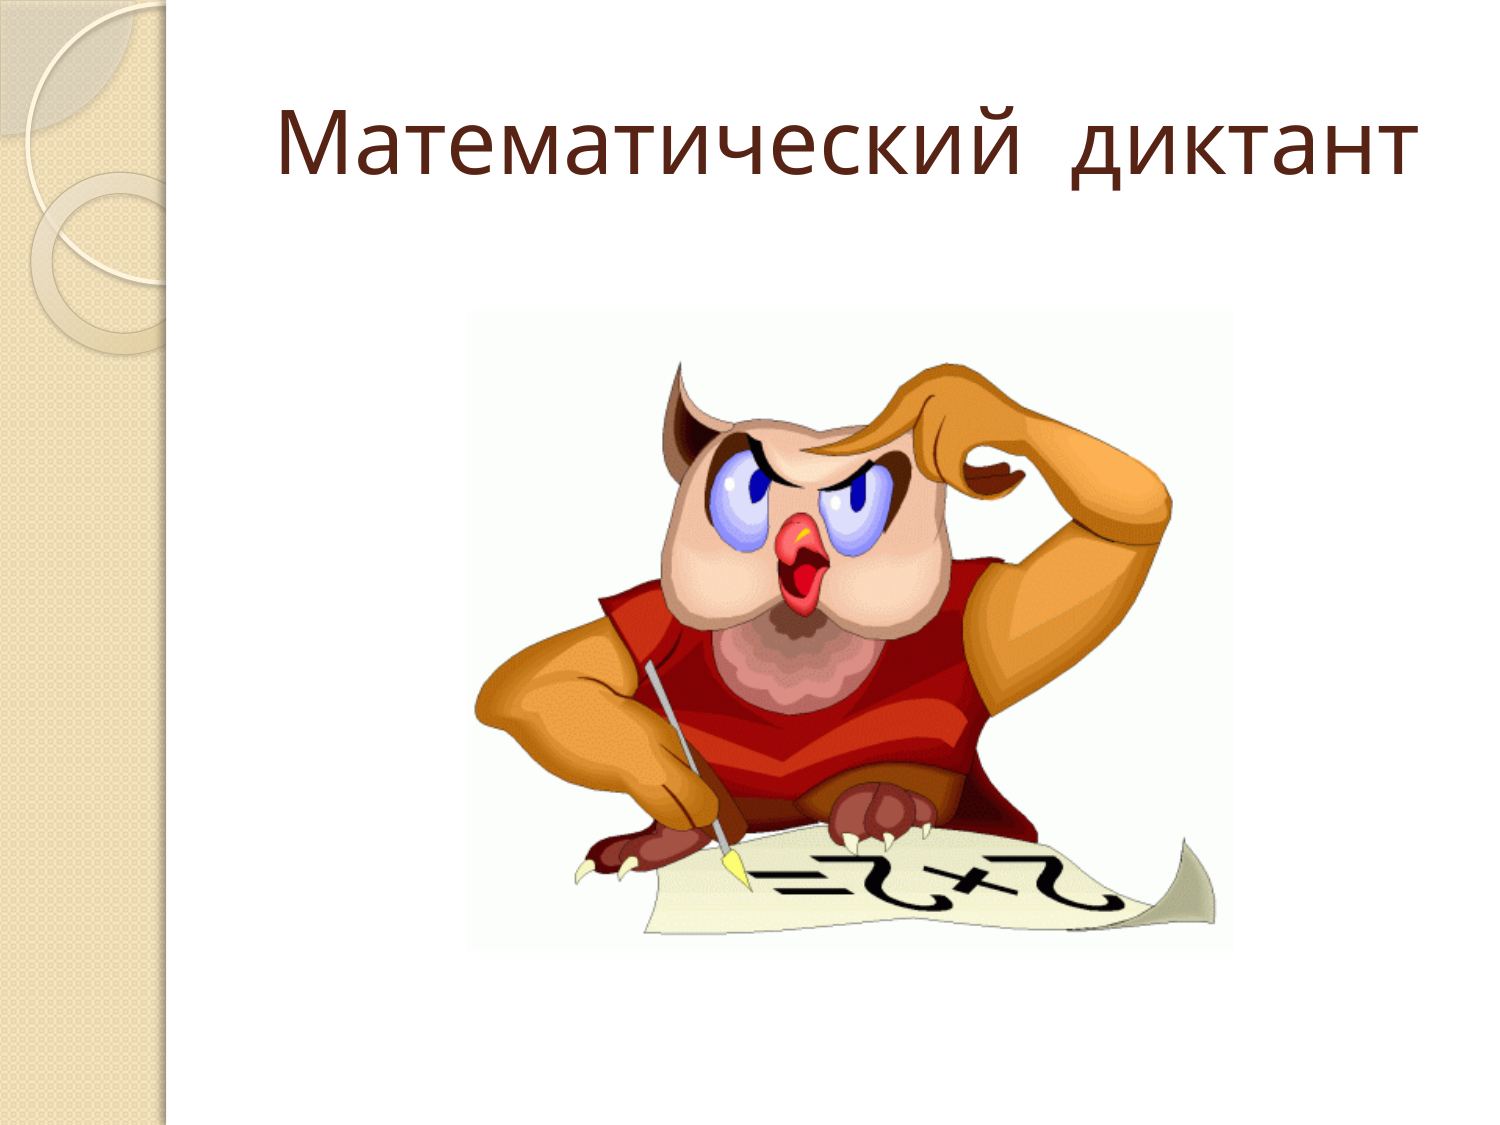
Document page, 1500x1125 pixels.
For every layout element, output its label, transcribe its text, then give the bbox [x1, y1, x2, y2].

title Математический диктант [235, 45, 1466, 233]
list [467, 311, 1234, 951]
